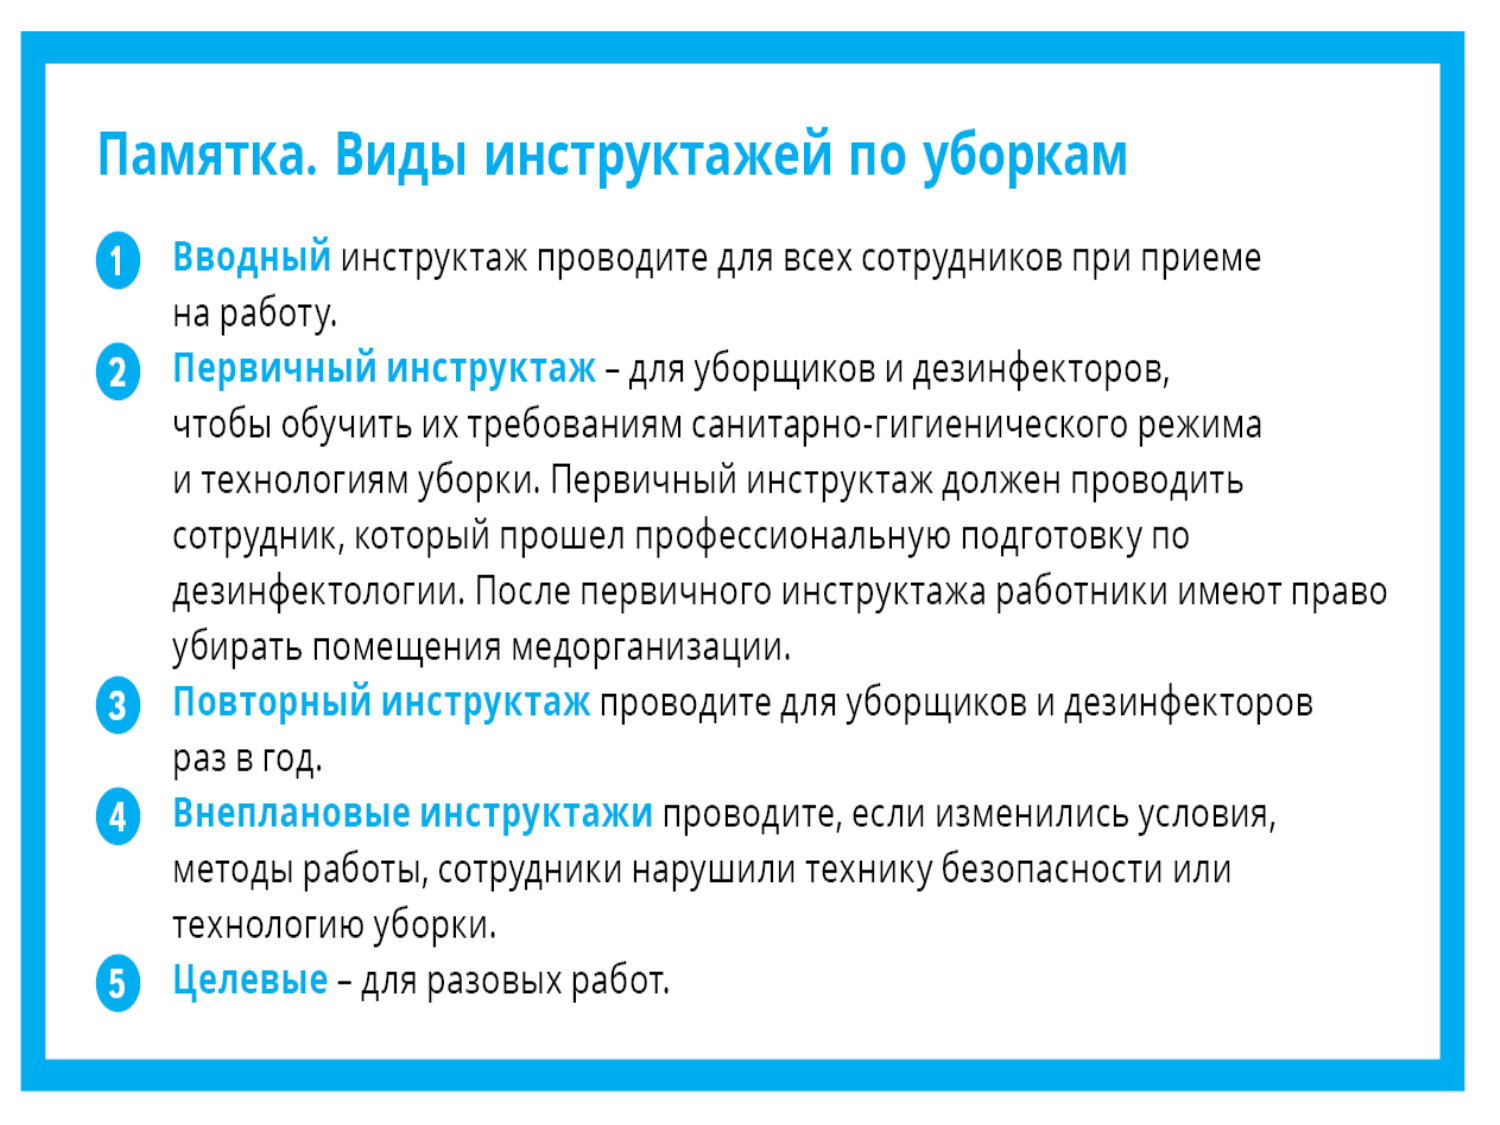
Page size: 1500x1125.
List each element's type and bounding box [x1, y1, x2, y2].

list [0, 0, 1500, 1125]
